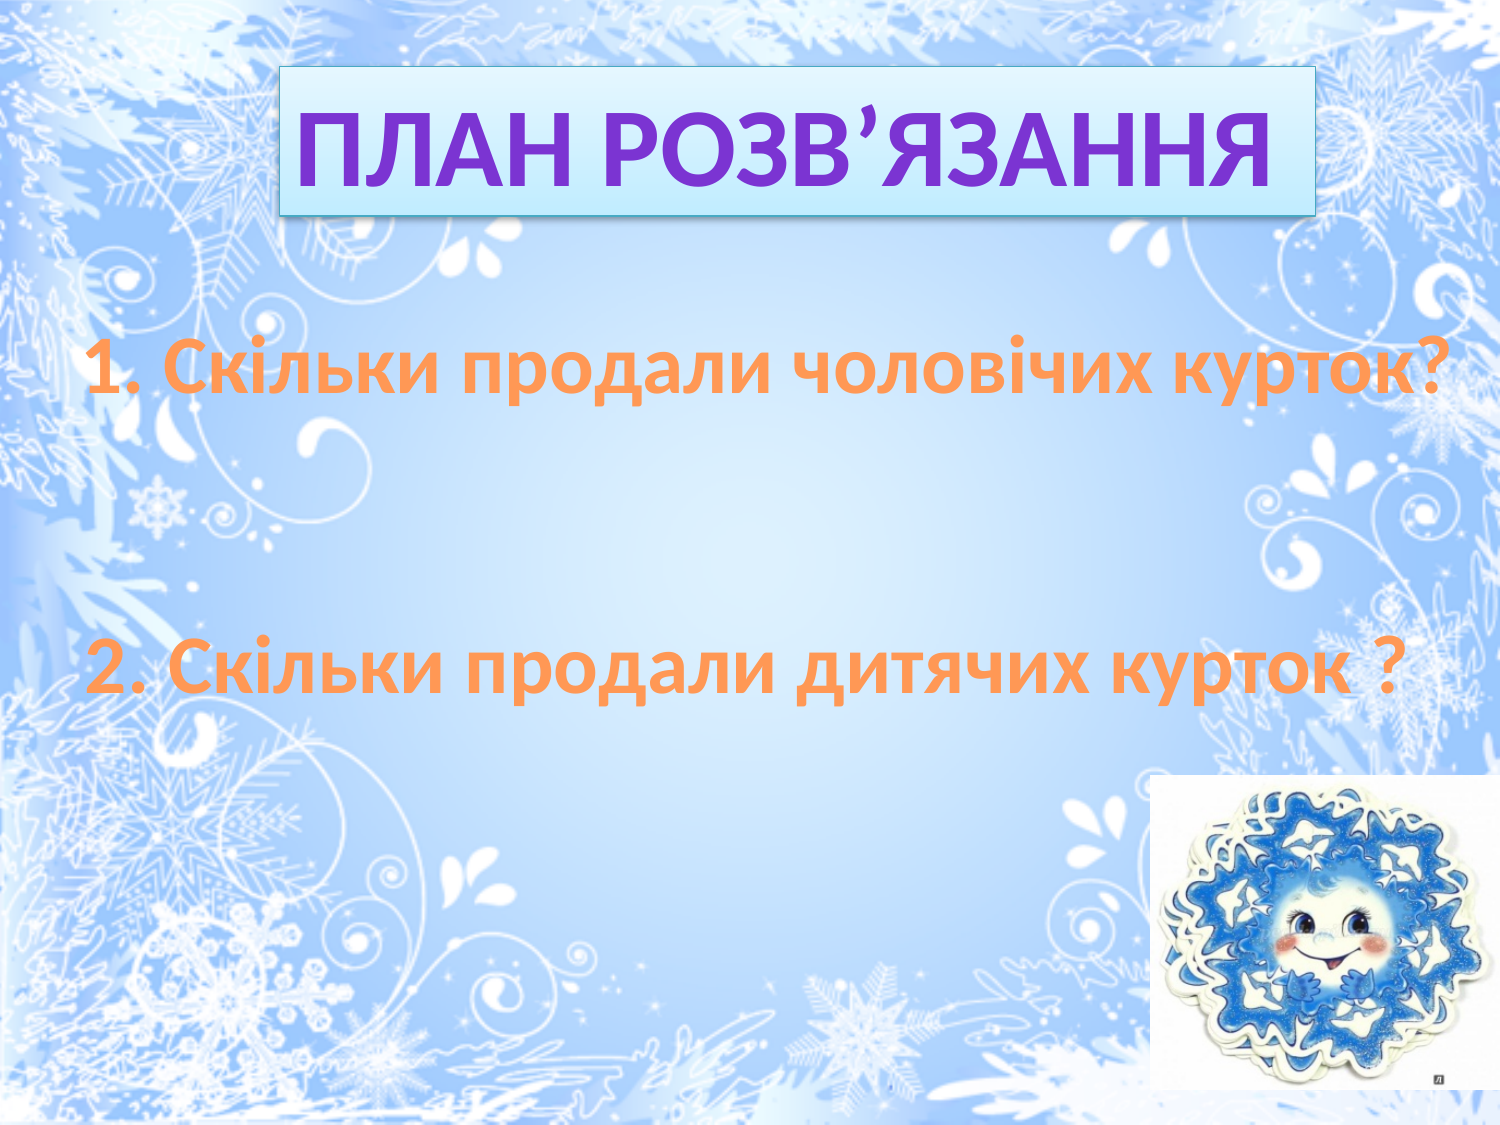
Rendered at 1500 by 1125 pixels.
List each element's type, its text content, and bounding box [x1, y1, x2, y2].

list [75, 262, 1483, 1005]
text_box 1. Скільки продали чоловічих курток? [64, 302, 1471, 418]
title План розвязання [75, 45, 1425, 233]
picture [0, 0, 1500, 1125]
text_box План розв’язання [279, 66, 1316, 217]
text_box 2. Скільки продали дитячих курток ? [69, 602, 1426, 718]
